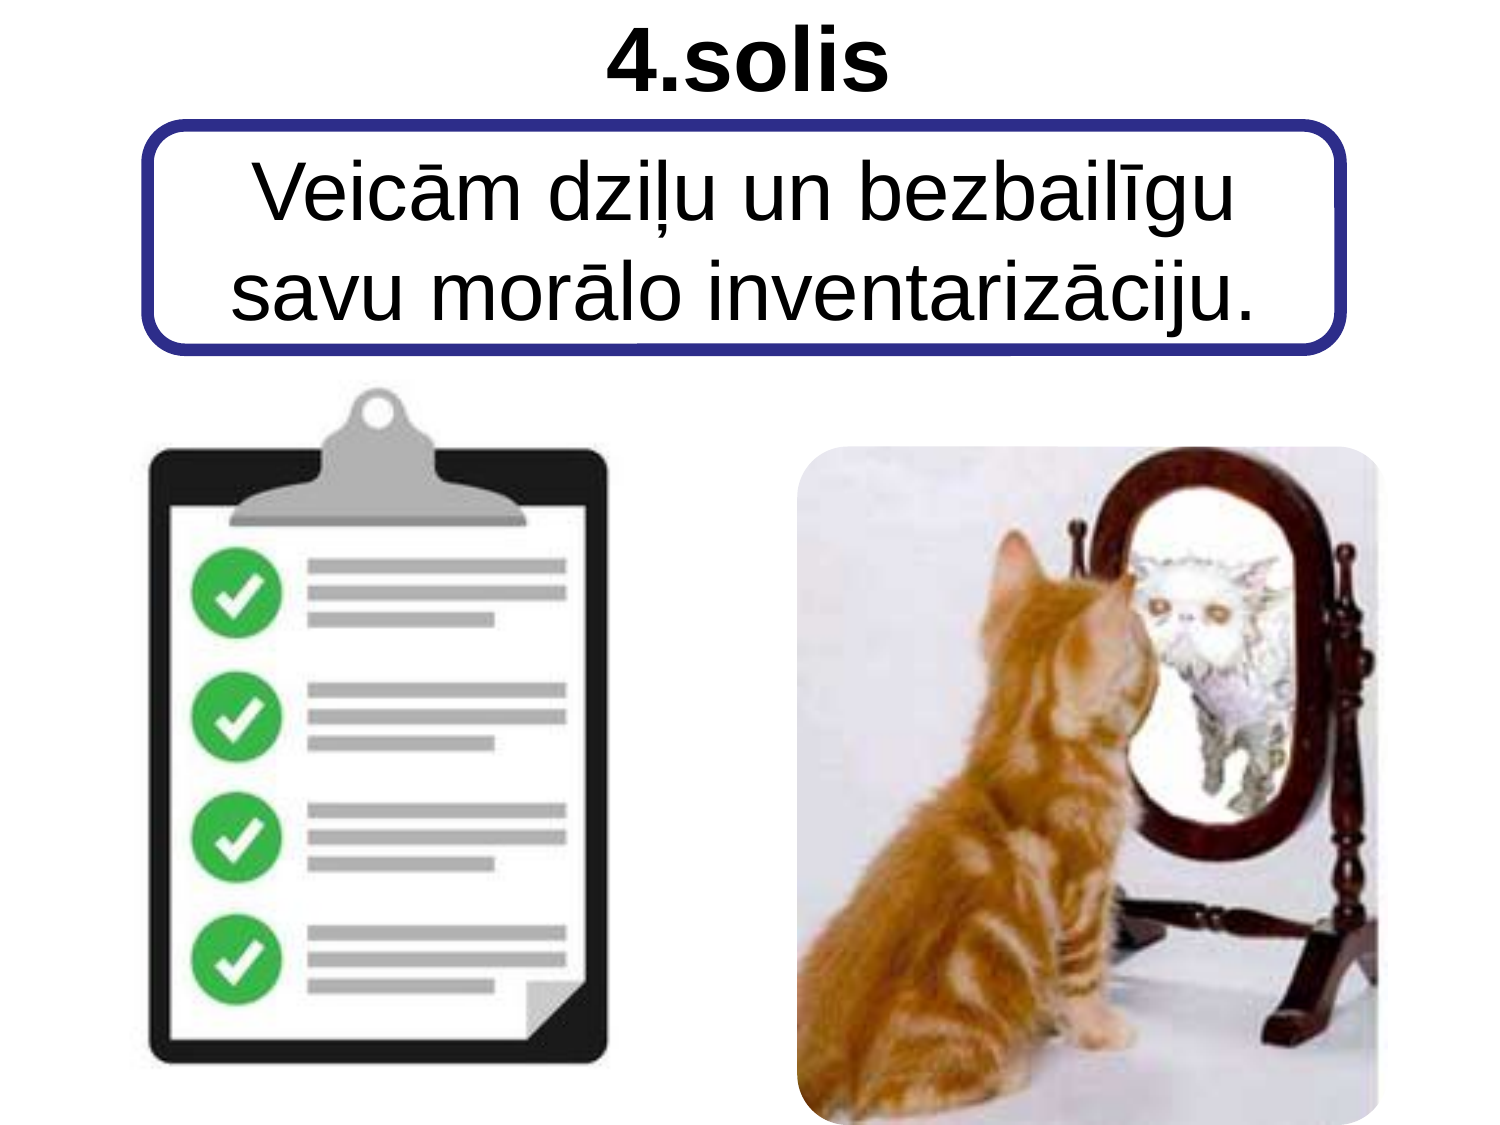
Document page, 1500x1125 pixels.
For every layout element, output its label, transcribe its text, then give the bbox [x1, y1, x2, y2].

picture [796, 446, 1389, 1125]
title 4.solis [73, 0, 1425, 109]
picture [76, 373, 668, 1103]
text_box Veicām dziļu un bezbailīgu savu morālo inventarizāciju. [145, 123, 1343, 352]
